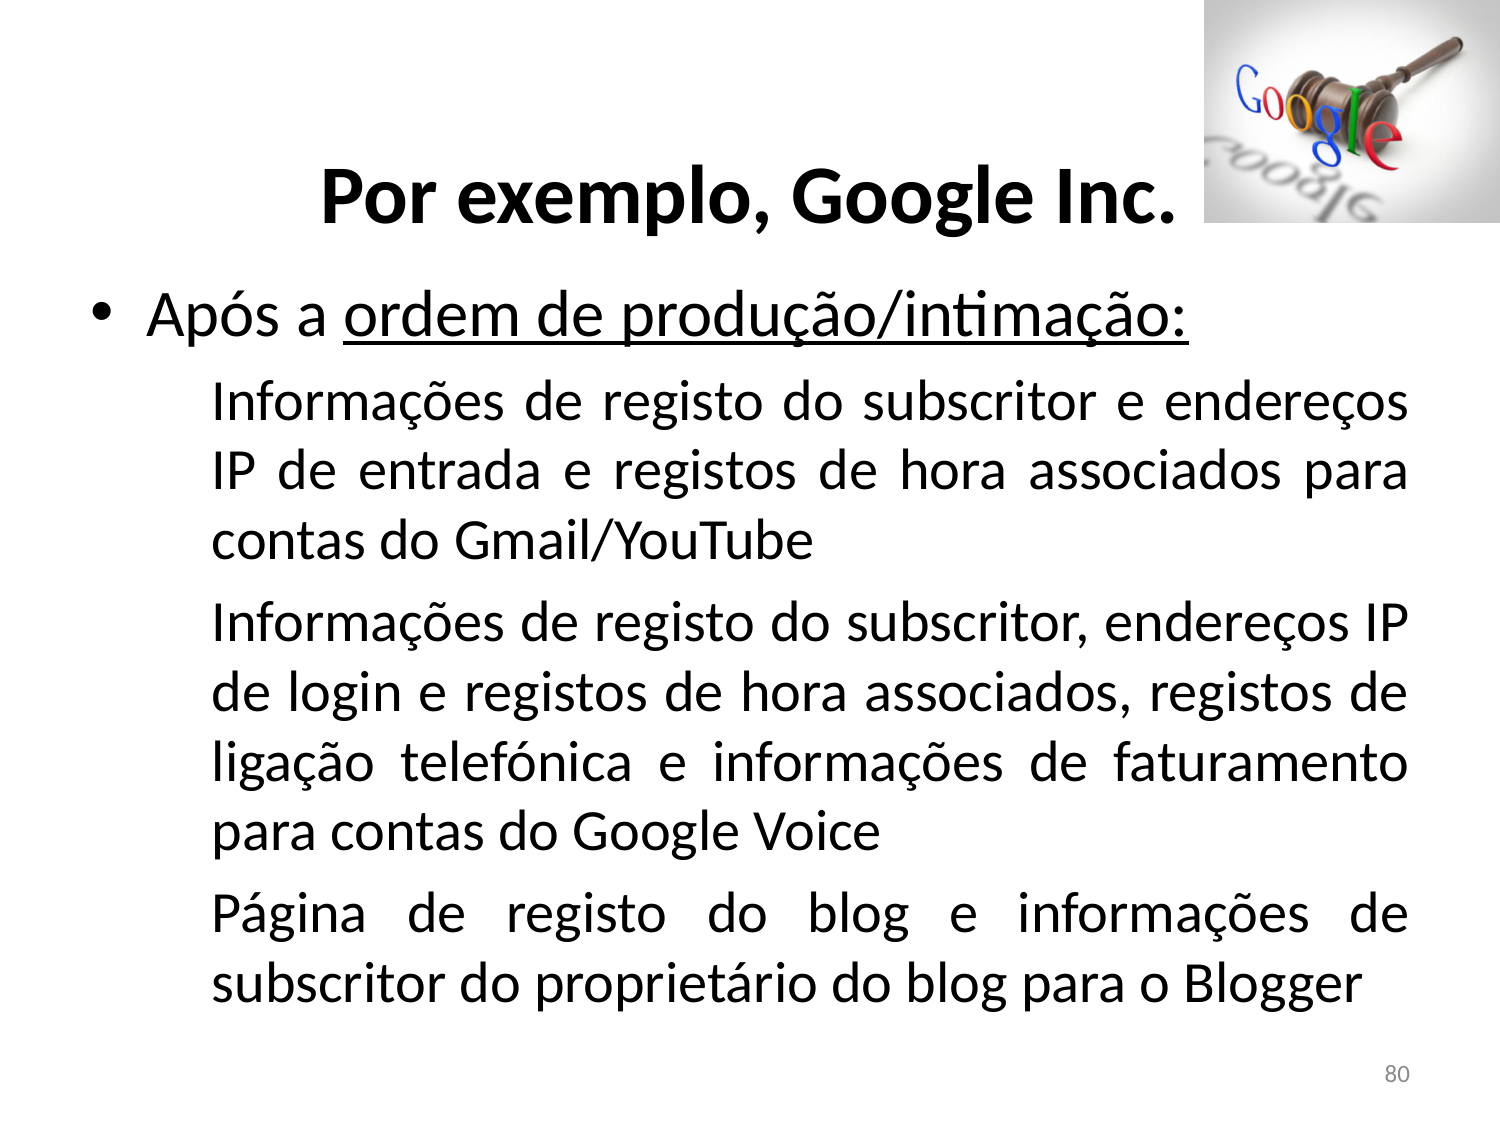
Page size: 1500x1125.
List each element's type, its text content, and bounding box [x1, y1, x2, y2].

title Por exemplo, Google Inc. [75, 33, 1198, 221]
list Após a ordem de produção/intimação: Informações de registo do subscritor e endereços IP de entrada e registos de hora associados para contas do Gmail/YouTube Informações de registo do subscritor, endereços IP de login e registos de hora associados, registos de ligação telefónica e informações de faturamento para contas do Google Voice Página de registo do blog e informações de subscritor do proprietário do blog para o Blogger [75, 262, 1425, 1063]
slide_number 80 [1074, 1042, 1425, 1103]
picture [1203, 0, 1500, 223]
